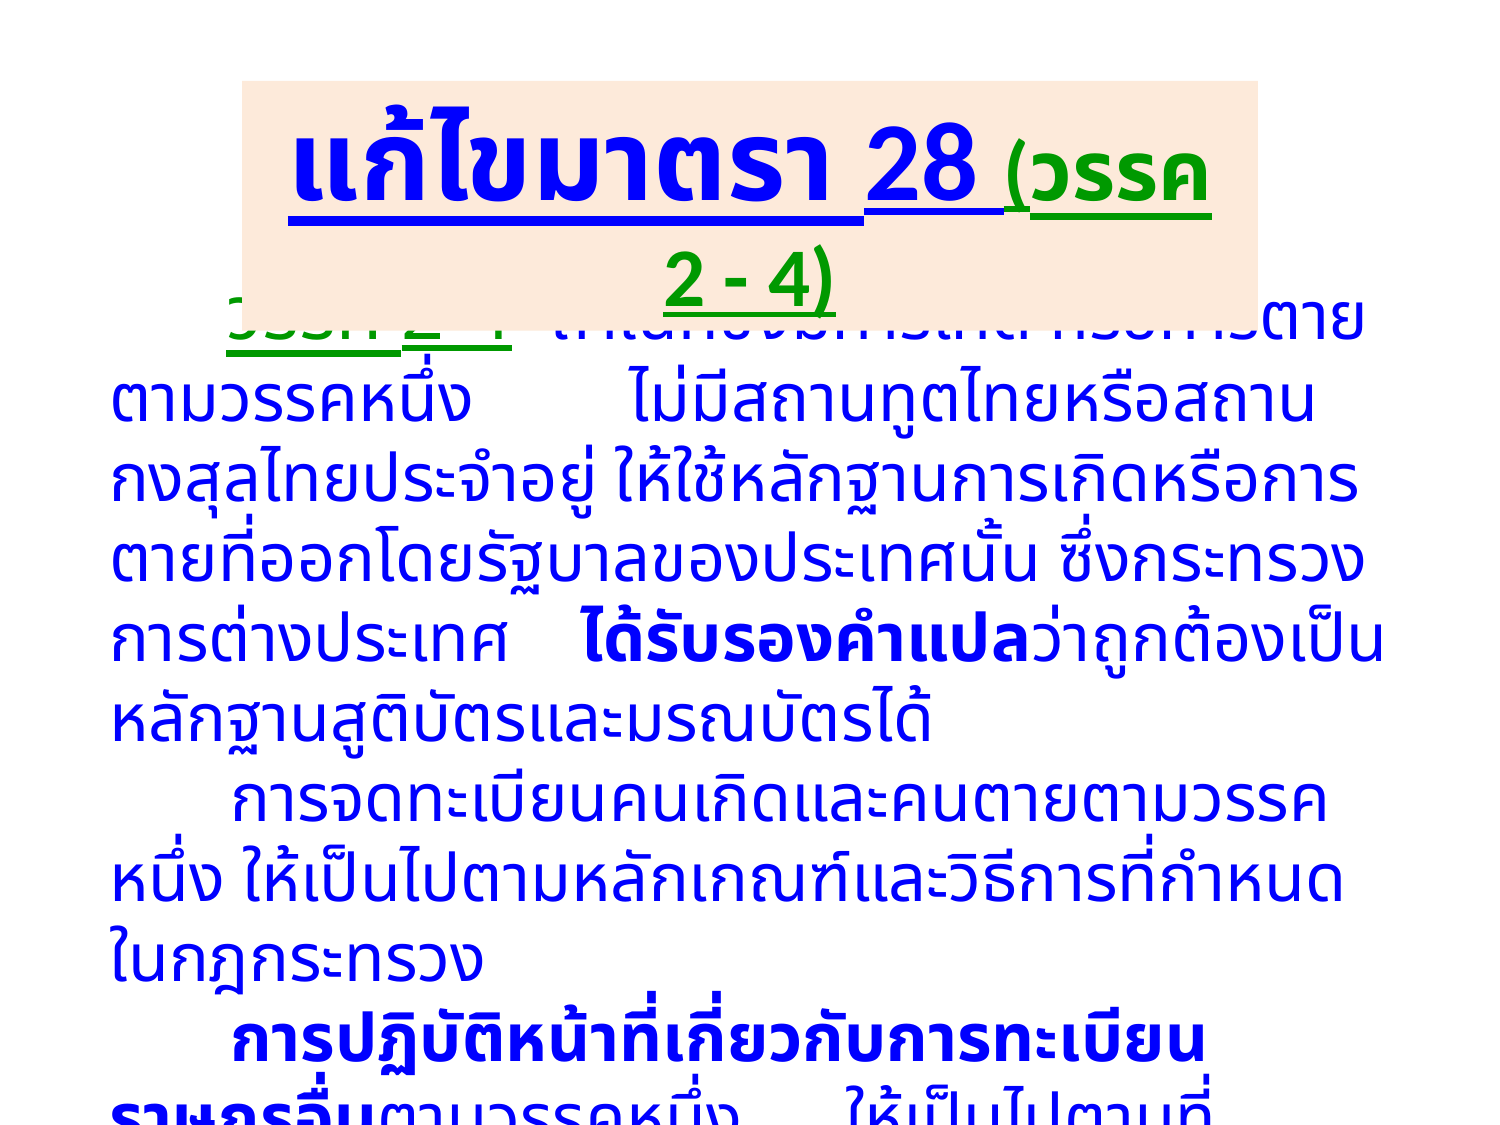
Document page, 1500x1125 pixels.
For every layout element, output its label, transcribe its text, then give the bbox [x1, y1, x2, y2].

text_box แก้ไขมาตรา 28 (วรรค 2 - 4) [242, 80, 1258, 331]
text_box วรรค 2-4 ถ้าในที่ซึ่งมีการเกิด หรือการตายตามวรรคหนึ่ง ไม่มีสถานทูตไทยหรือสถานกงสุลไทยประจำอยู่ ให้ใช้หลักฐานการเกิดหรือการตายที่ออกโดยรัฐบาลของประเทศนั้น ซึ่งกระทรวงการต่างประเทศ ได้รับรองคำแปลว่าถูกต้องเป็นหลักฐานสูติบัตรและมรณบัตรได้ การจดทะเบียนคนเกิดและคนตายตามวรรคหนึ่ง ให้เป็นไปตามหลักเกณฑ์และวิธีการที่กำหนดในกฎกระทรวง การปฏิบัติหน้าที่เกี่ยวกับการทะเบียนราษฎรอื่นตามวรรคหนึ่ง ให้เป็นไปตามที่รัฐมนตรีว่าการกระทรวงมหาดไทยและรัฐมนตรีว่าการกระทรวงการต่างประเทศตกลงกัน” [94, 257, 1406, 1125]
